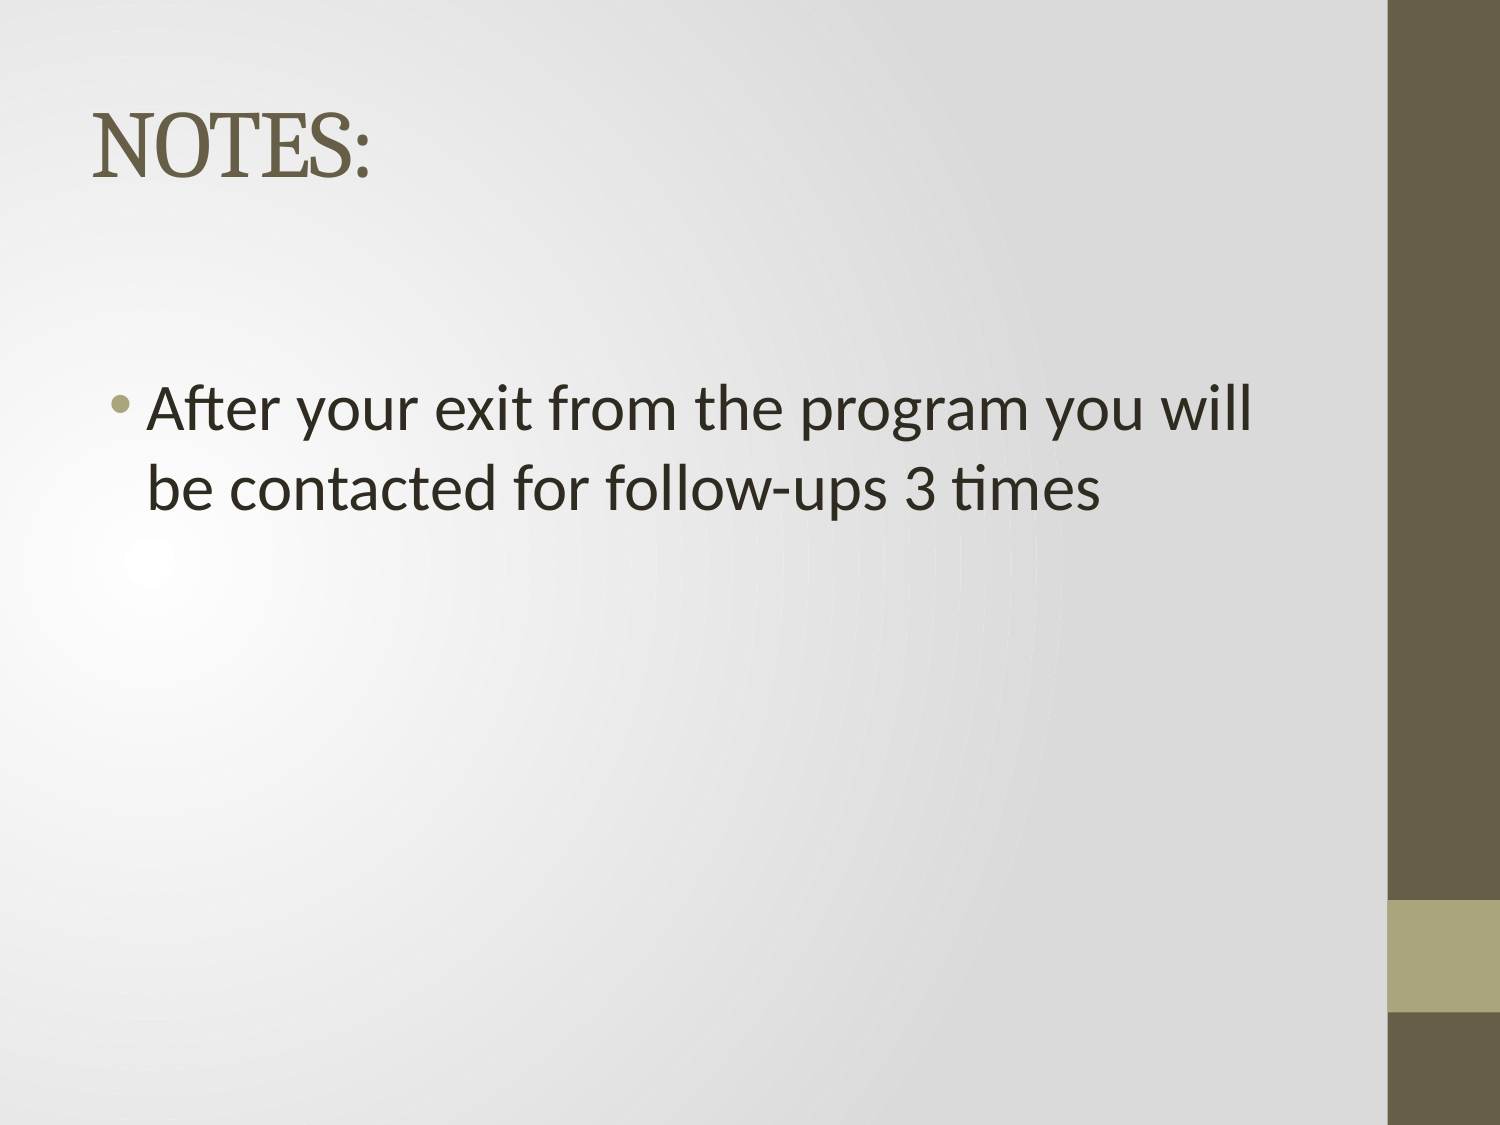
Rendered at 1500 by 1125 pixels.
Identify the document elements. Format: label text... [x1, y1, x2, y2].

list After your exit from the program you will be contacted for follow-ups 3 times [75, 262, 1325, 1050]
title NOTES: [75, 45, 1325, 233]
